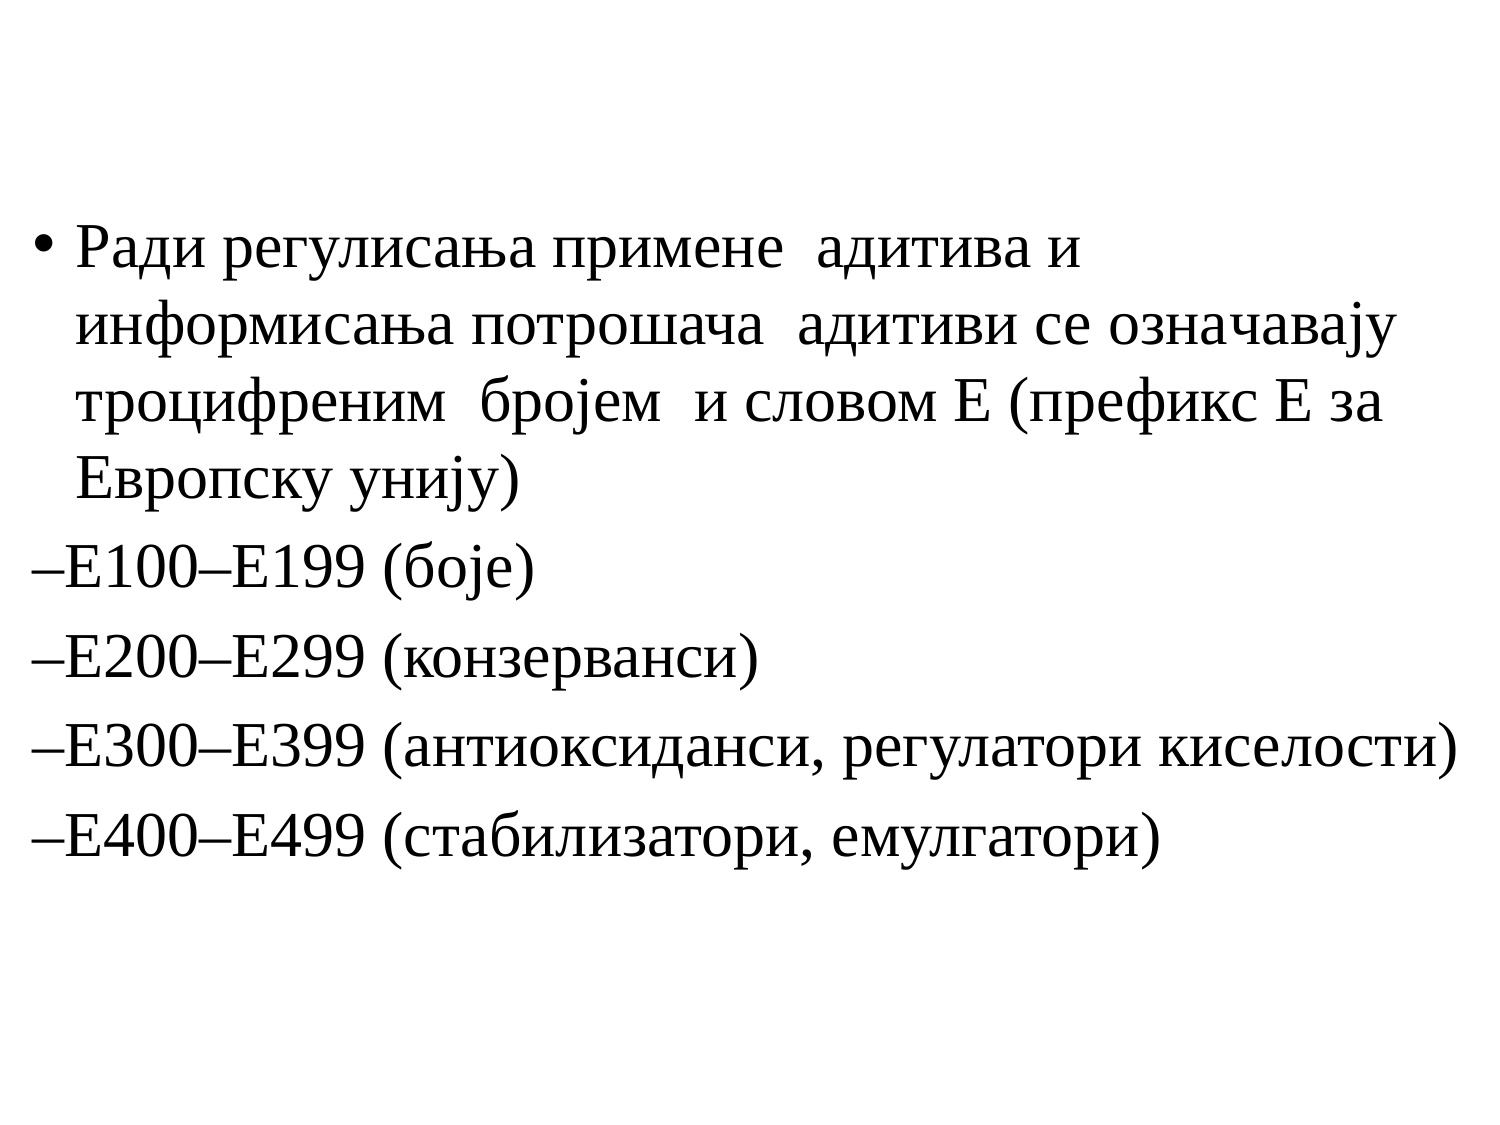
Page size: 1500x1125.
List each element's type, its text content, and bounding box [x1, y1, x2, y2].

list Ради регулисања примене адитива и информисања потрошача адитиви се означавају троцифреним бројем и словом Е (префикс Е за Европску унију) –Е100–Е199 (боје) –Е200–Е299 (конзерванси) –Е300–Е399 (антиоксиданси, регулатори киселости) –Е400–Е499 (стабилизатори, емулгатори) [17, 196, 1483, 939]
